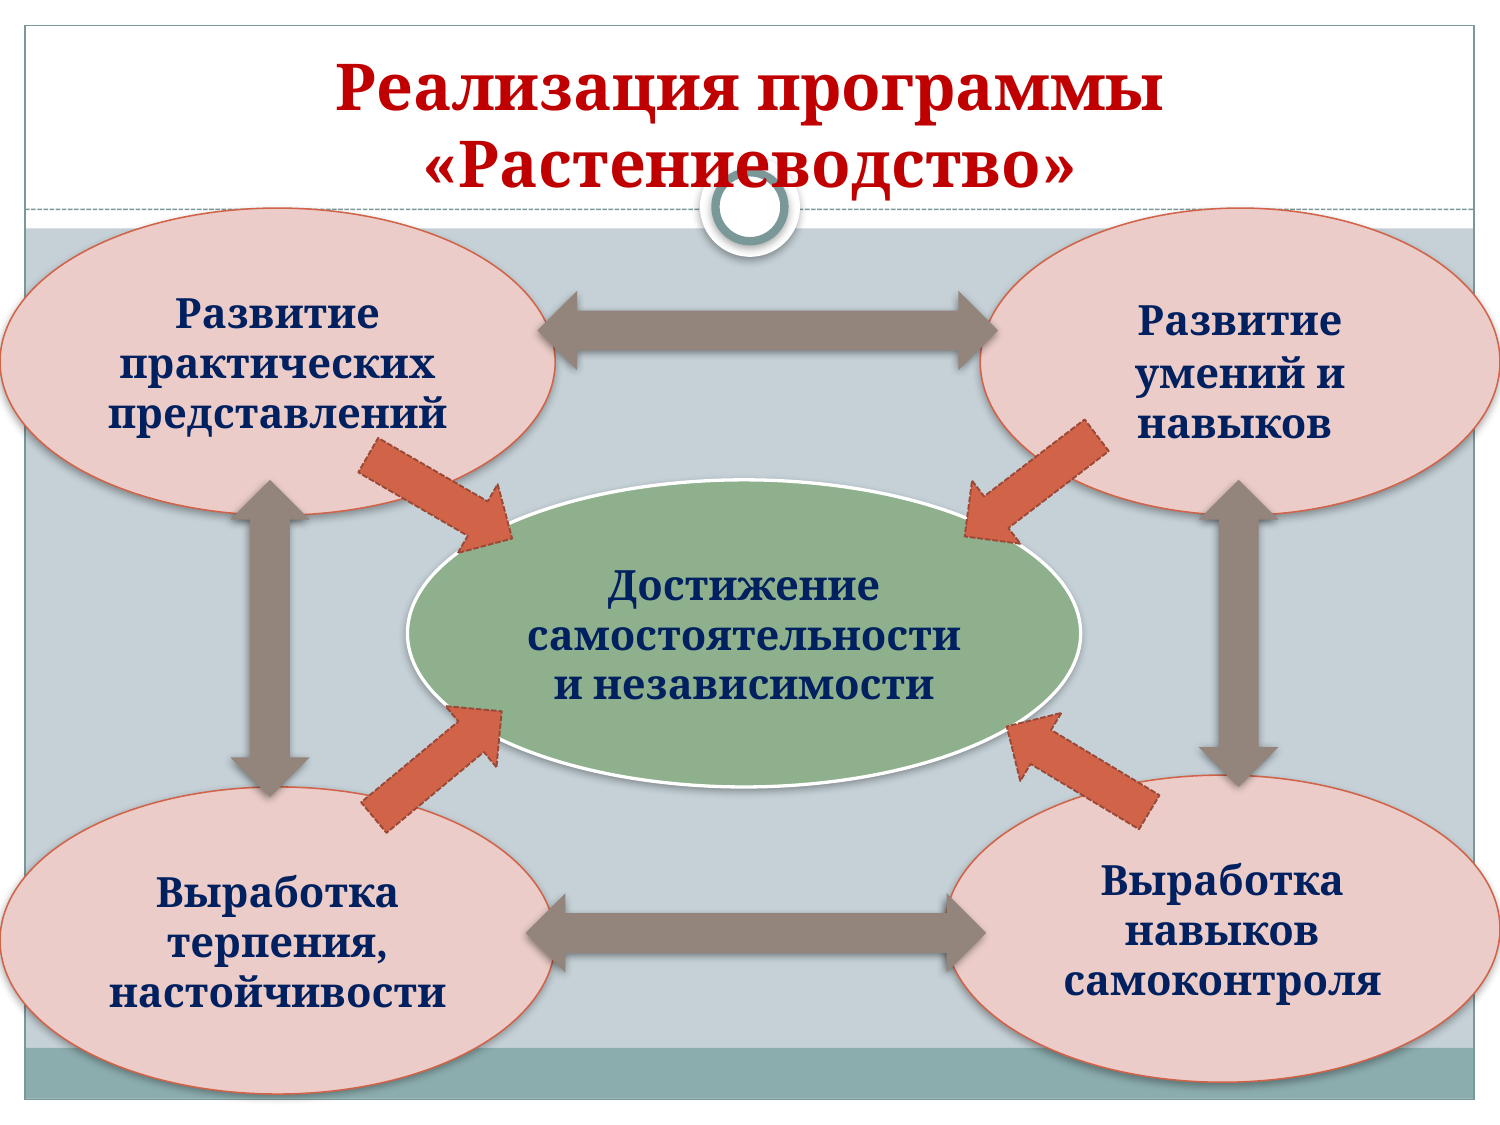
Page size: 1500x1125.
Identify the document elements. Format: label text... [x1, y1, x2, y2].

text_box Выработка терпения, настойчивости [0, 786, 551, 1095]
title Реализация программы «Растениеводство» [0, 37, 1500, 209]
text_box [360, 705, 503, 834]
text_box [230, 479, 310, 798]
text_box [963, 418, 1110, 545]
text_box [1198, 479, 1279, 787]
text_box [357, 437, 514, 554]
text_box Развитие практических представлений [0, 207, 556, 515]
text_box Выработка навыков самоконтроля [951, 774, 1500, 1084]
text_box Достижение самостоятельности и независимости [405, 478, 1083, 789]
text_box [525, 893, 987, 973]
text_box [537, 290, 999, 371]
text_box Развитие умений и навыков [979, 207, 1500, 515]
text_box [1005, 712, 1161, 831]
